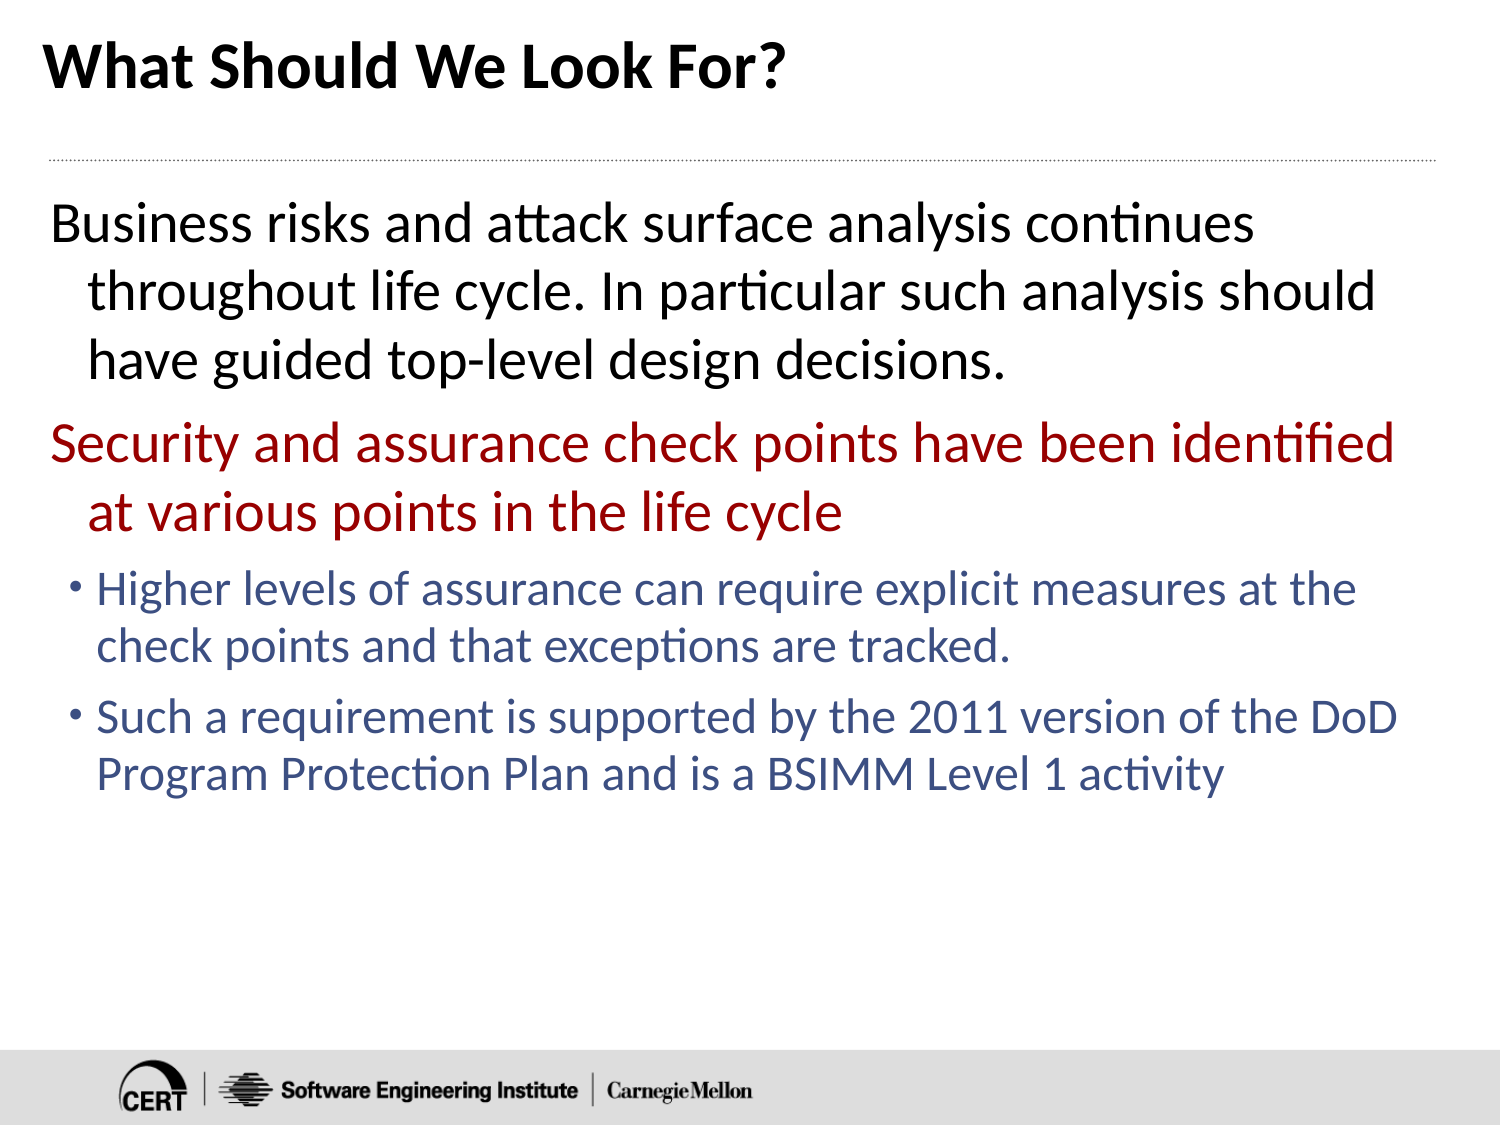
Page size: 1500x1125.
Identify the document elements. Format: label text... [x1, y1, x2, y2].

picture [102, 1056, 765, 1117]
list Business risks and attack surface analysis continues throughout life cycle. In particular such analysis should have guided top-level design decisions. Security and assurance check points have been identified at various points in the life cycle Higher levels of assurance can require explicit measures at the check points and that exceptions are tracked. Such a requirement is supported by the 2011 version of the DoD Program Protection Plan and is a BSIMM Level 1 activity [49, 187, 1438, 1001]
title What Should We Look For? [42, 37, 1434, 155]
